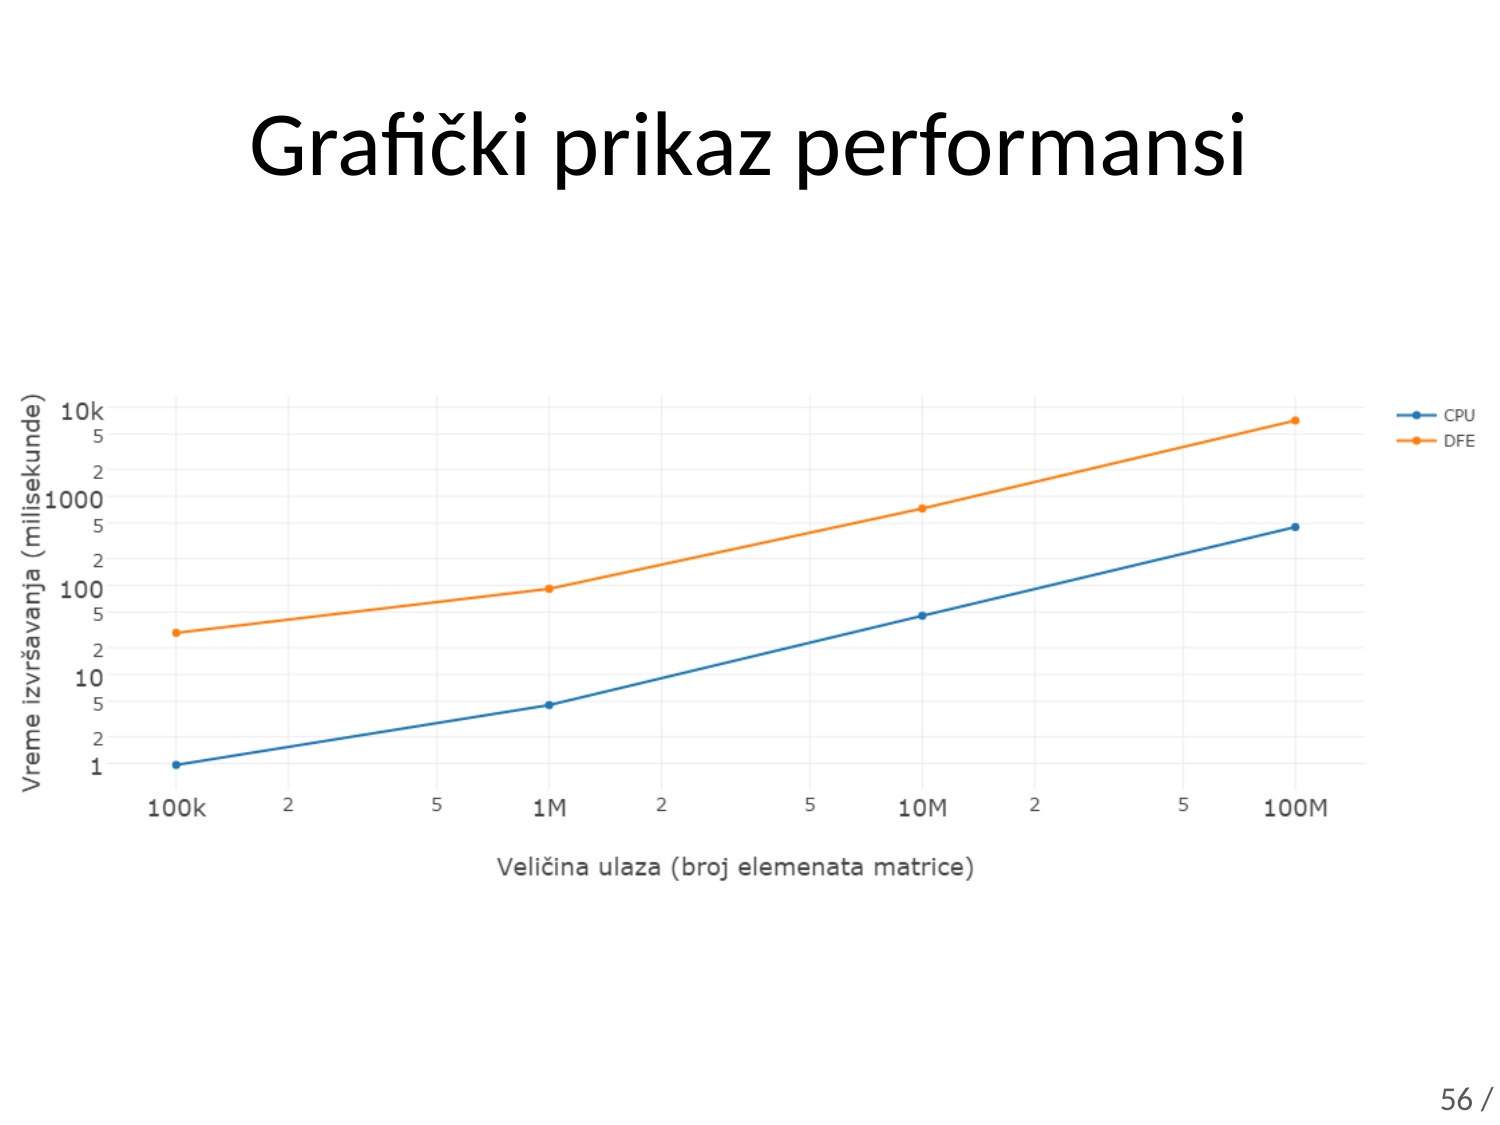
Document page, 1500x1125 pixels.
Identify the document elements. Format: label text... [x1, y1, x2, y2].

title Grafički prikaz performansi [75, 45, 1425, 233]
picture [0, 262, 1500, 897]
